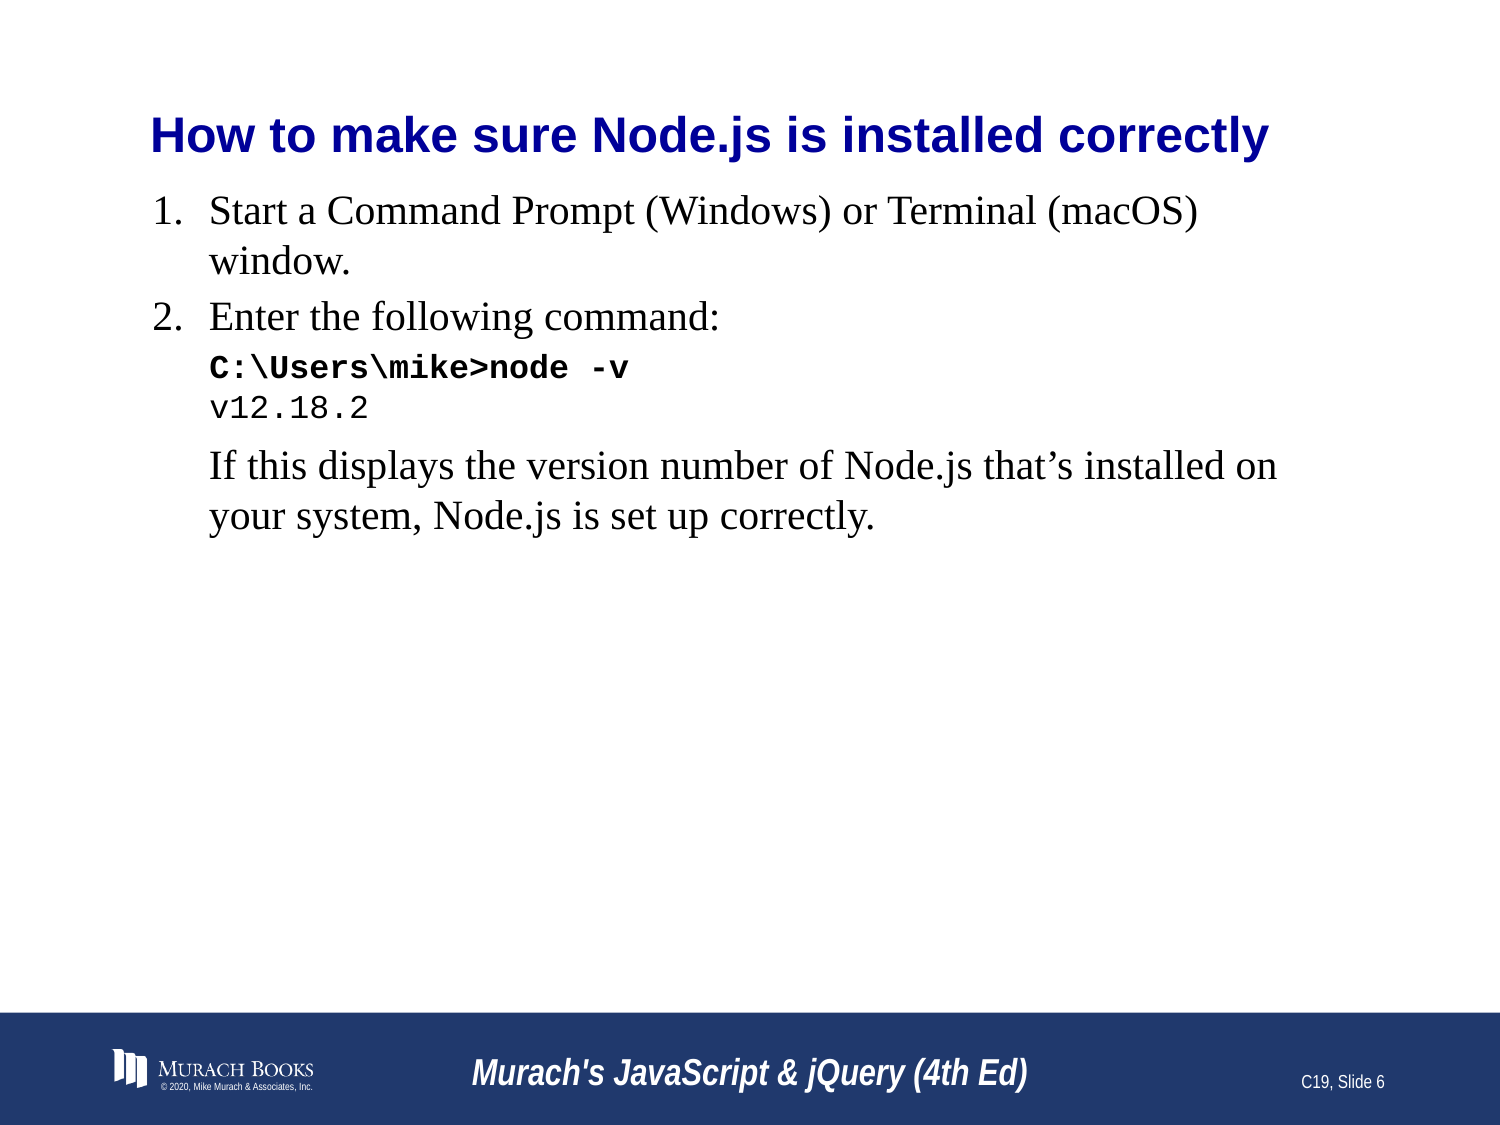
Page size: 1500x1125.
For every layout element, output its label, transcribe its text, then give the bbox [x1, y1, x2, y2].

title How to make sure Node.js is installed correctly [150, 102, 1350, 164]
footer © 2020, Mike Murach & Associates, Inc. [12, 1025, 463, 1100]
slide_number Murach's JavaScript & jQuery (4th Ed) [463, 1025, 1050, 1100]
slide_number C19, Slide 6 [1087, 1025, 1400, 1100]
list Start a Command Prompt (Windows) or Terminal (macOS) window. Enter the following command: C:\Users\mike>node -v v12.18.2 If this displays the version number of Node.js that’s installed on your system, Node.js is set up correctly. [137, 174, 1350, 975]
